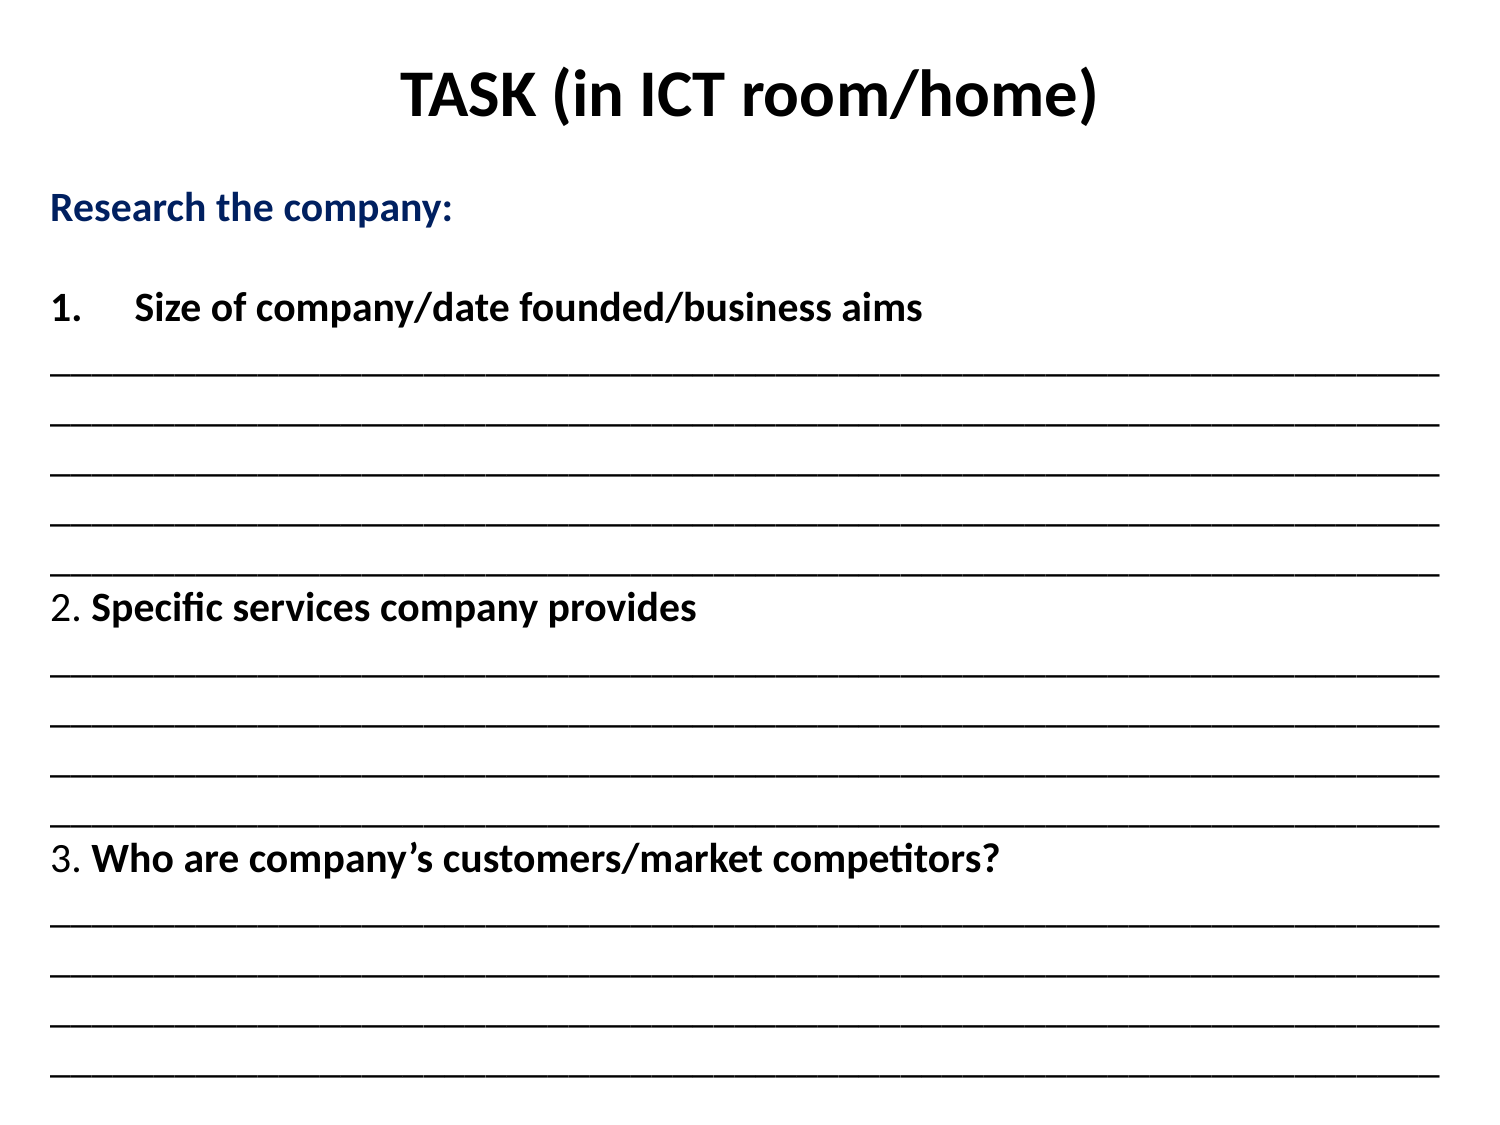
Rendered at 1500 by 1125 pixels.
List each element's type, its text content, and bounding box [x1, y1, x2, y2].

text_box TASK (in ICT room/home) Research the company: Size of company/date founded/business aims _______________________________________________________________________________________________________________________________________________________________________________________________________________________________________________________________________________________________________________________________________________ 2. Specific services company provides ____________________________________________________________________________________________________________________________________________________________________________________________________________________________________________________________________________ 3. Who are company’s customers/market competitors? ____________________________________________________________________________________________________________________________________________________________________________________________________________________________________________________________________________ [35, 42, 1465, 1088]
